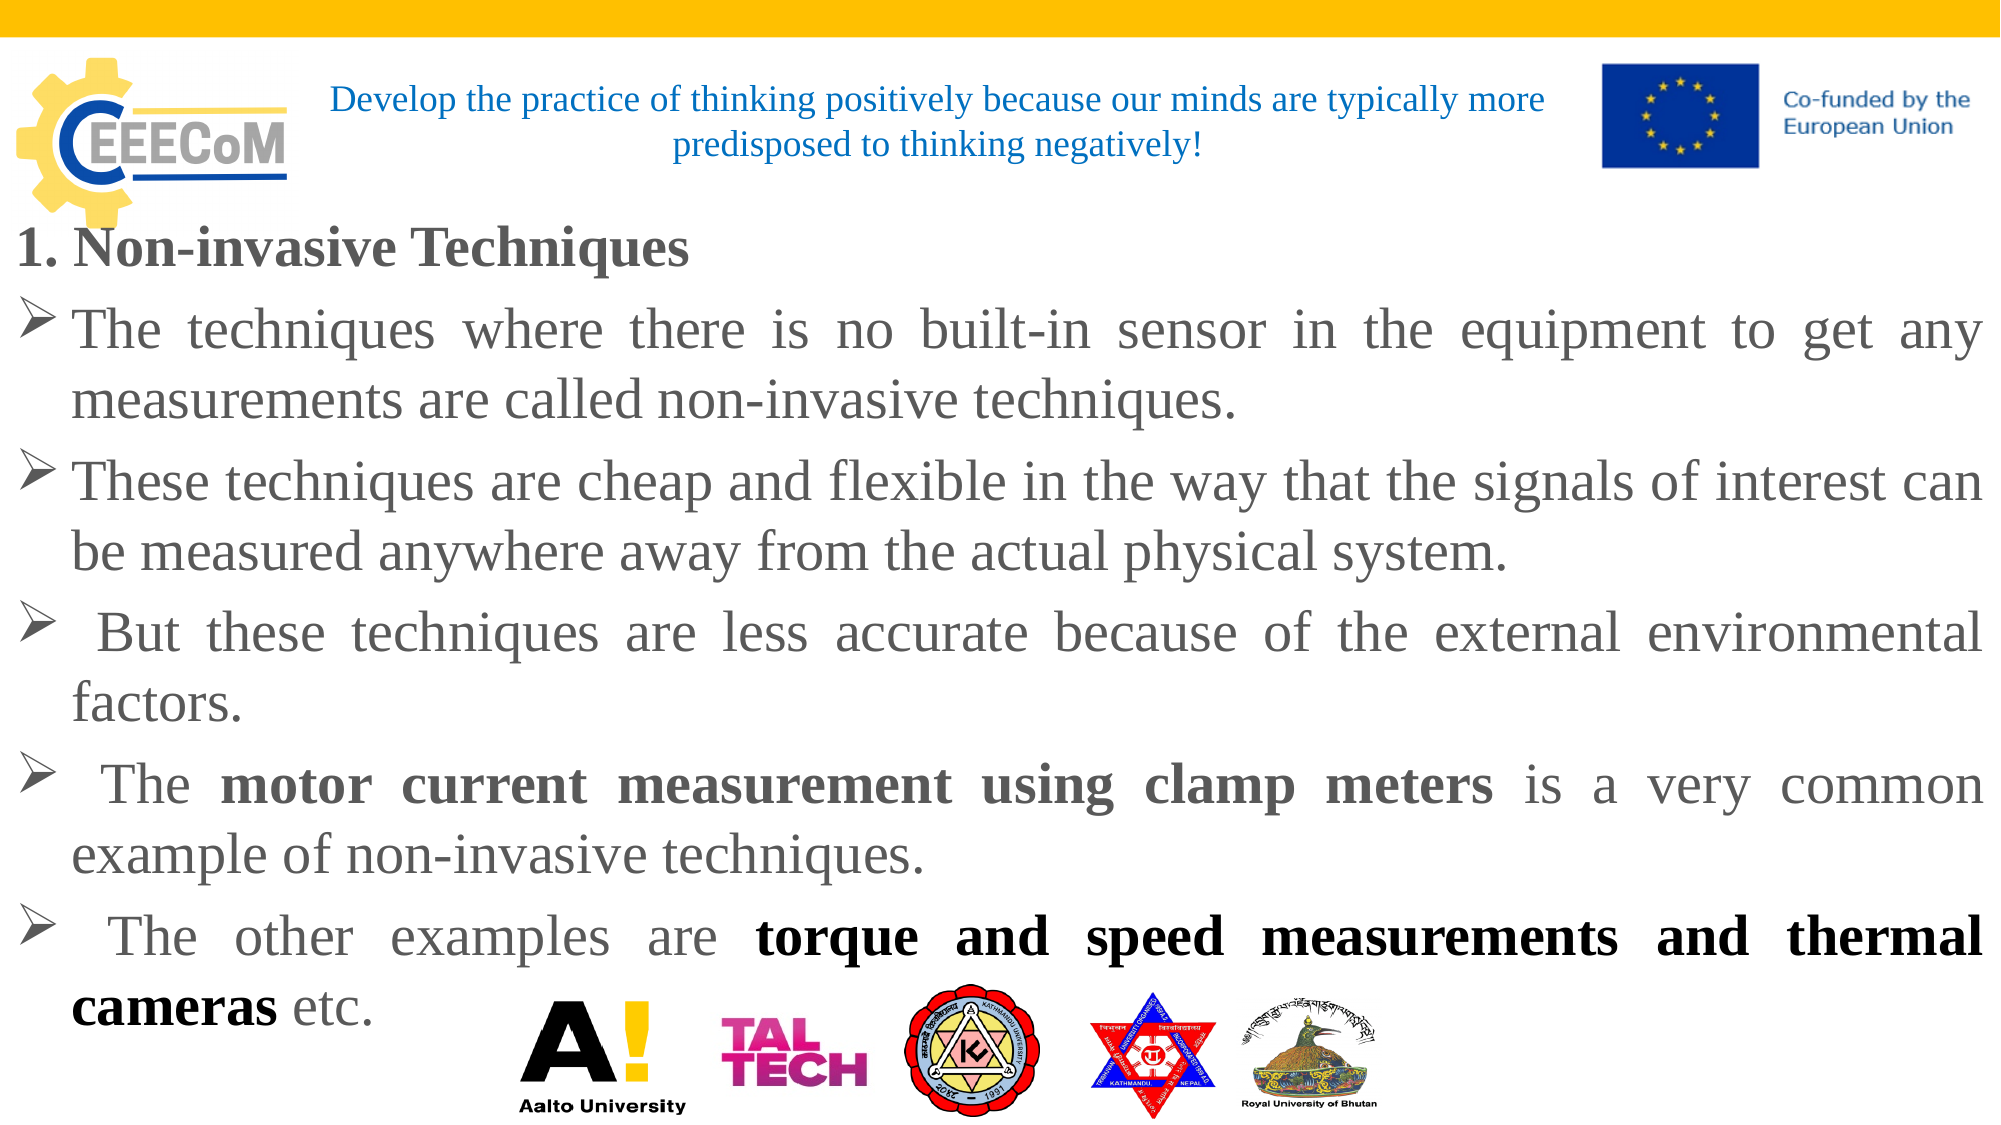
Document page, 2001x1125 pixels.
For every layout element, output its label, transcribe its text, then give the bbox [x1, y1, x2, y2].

list 1. Non-invasive Techniques The techniques where there is no built-in sensor in the equipment to get any measurements are called non-invasive techniques. These techniques are cheap and flexible in the way that the signals of interest can be measured anywhere away from the actual physical system. But these techniques are less accurate because of the external environmental factors. The motor current measurement using clamp meters is a very common example of non-invasive techniques. The other examples are torque and speed measurements and thermal cameras etc. [0, 201, 2000, 975]
picture [11, 50, 299, 201]
picture [512, 984, 1382, 1125]
title Develop the practice of thinking positively because our minds are typically more predisposed to thinking negatively! [312, 37, 1565, 201]
picture [1595, 46, 2000, 181]
